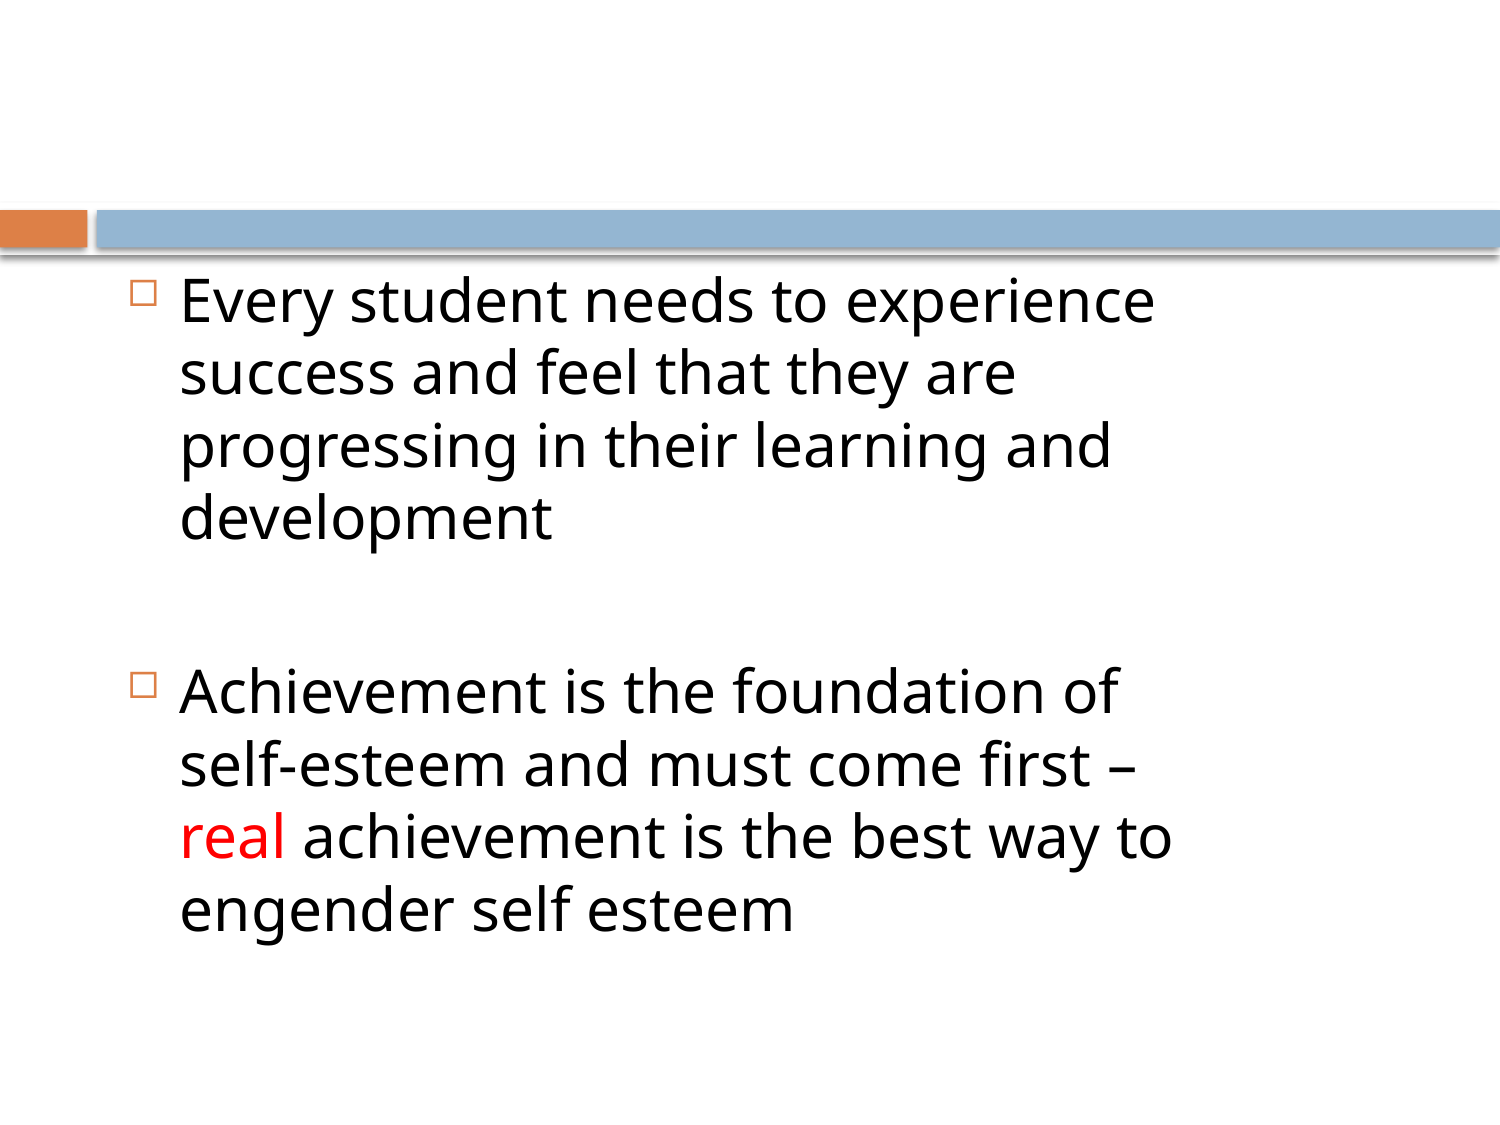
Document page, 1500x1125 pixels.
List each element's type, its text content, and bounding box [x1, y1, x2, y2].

list Every student needs to experience success and feel that they are progressing in their learning and development Achievement is the foundation of self-esteem and must come first – real achievement is the best way to engender self esteem [112, 254, 1217, 1000]
